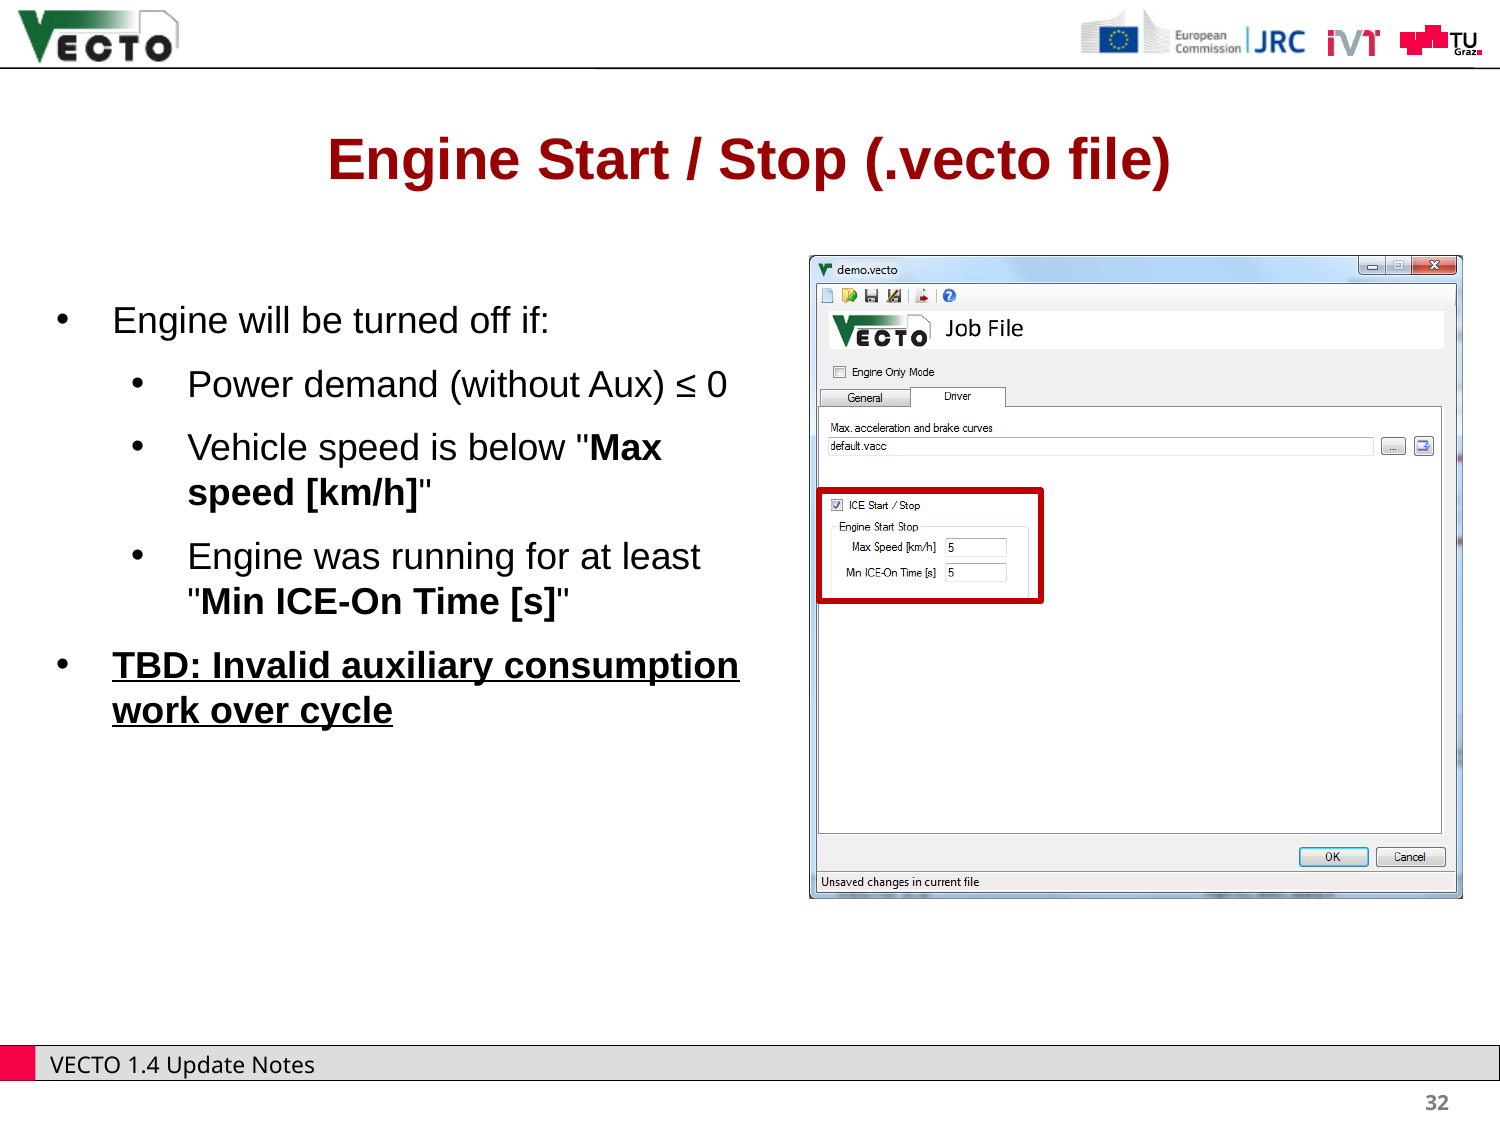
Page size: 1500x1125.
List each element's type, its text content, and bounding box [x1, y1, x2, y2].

picture [1080, 7, 1306, 54]
picture [1328, 30, 1380, 56]
title Engine Start / Stop (.vecto file) [0, 127, 1500, 185]
picture [17, 9, 179, 65]
picture [808, 255, 1463, 899]
text_box Engine will be turned off if: Power demand (without Aux) ≤ 0 Vehicle speed is below "Max speed [km/h]" Engine was running for at least "Min ICE-On Time [s]" TBD: Invalid auxiliary consumption work over cycle [41, 288, 786, 739]
